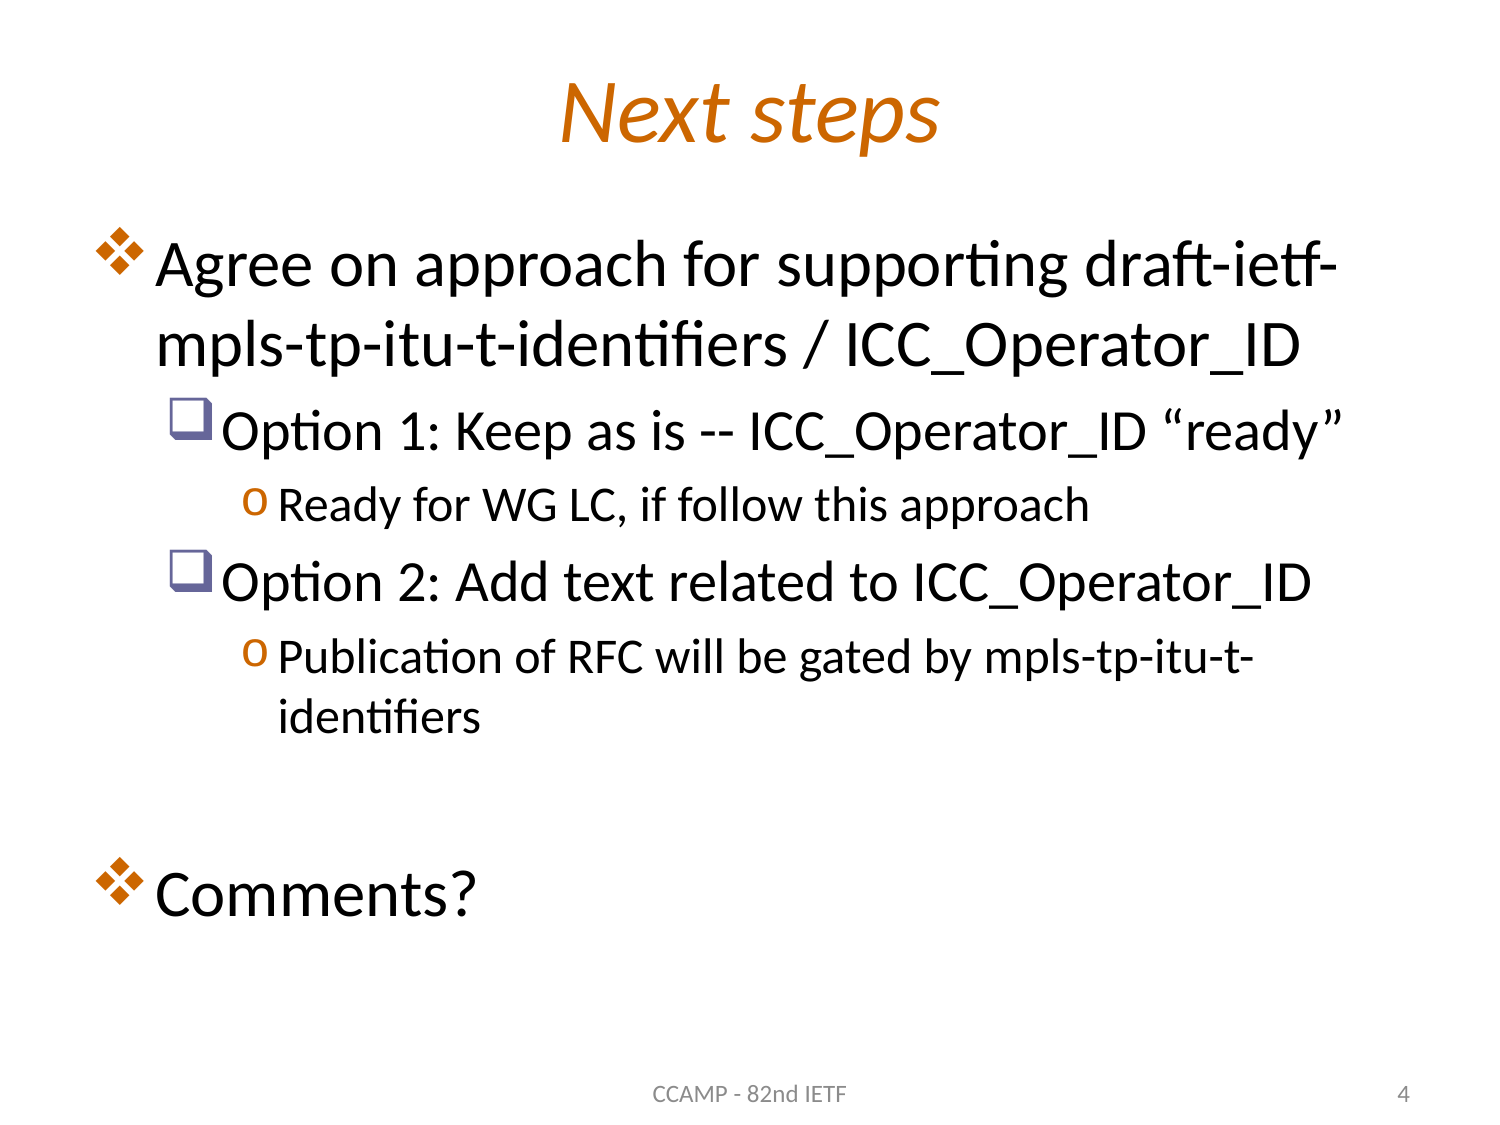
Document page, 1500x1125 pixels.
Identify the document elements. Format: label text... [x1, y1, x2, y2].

title Next steps [75, 12, 1425, 200]
footer CCAMP - 82nd IETF [512, 1062, 988, 1123]
list Agree on approach for supporting draft-ietf-mpls-tp-itu-t-identifiers / ICC_Operator_ID Option 1: Keep as is -- ICC_Operator_ID “ready” Ready for WG LC, if follow this approach Option 2: Add text related to ICC_Operator_ID Publication of RFC will be gated by mpls-tp-itu-t-identifiers Comments? [75, 212, 1425, 1038]
slide_number 4 [1074, 1062, 1425, 1123]
